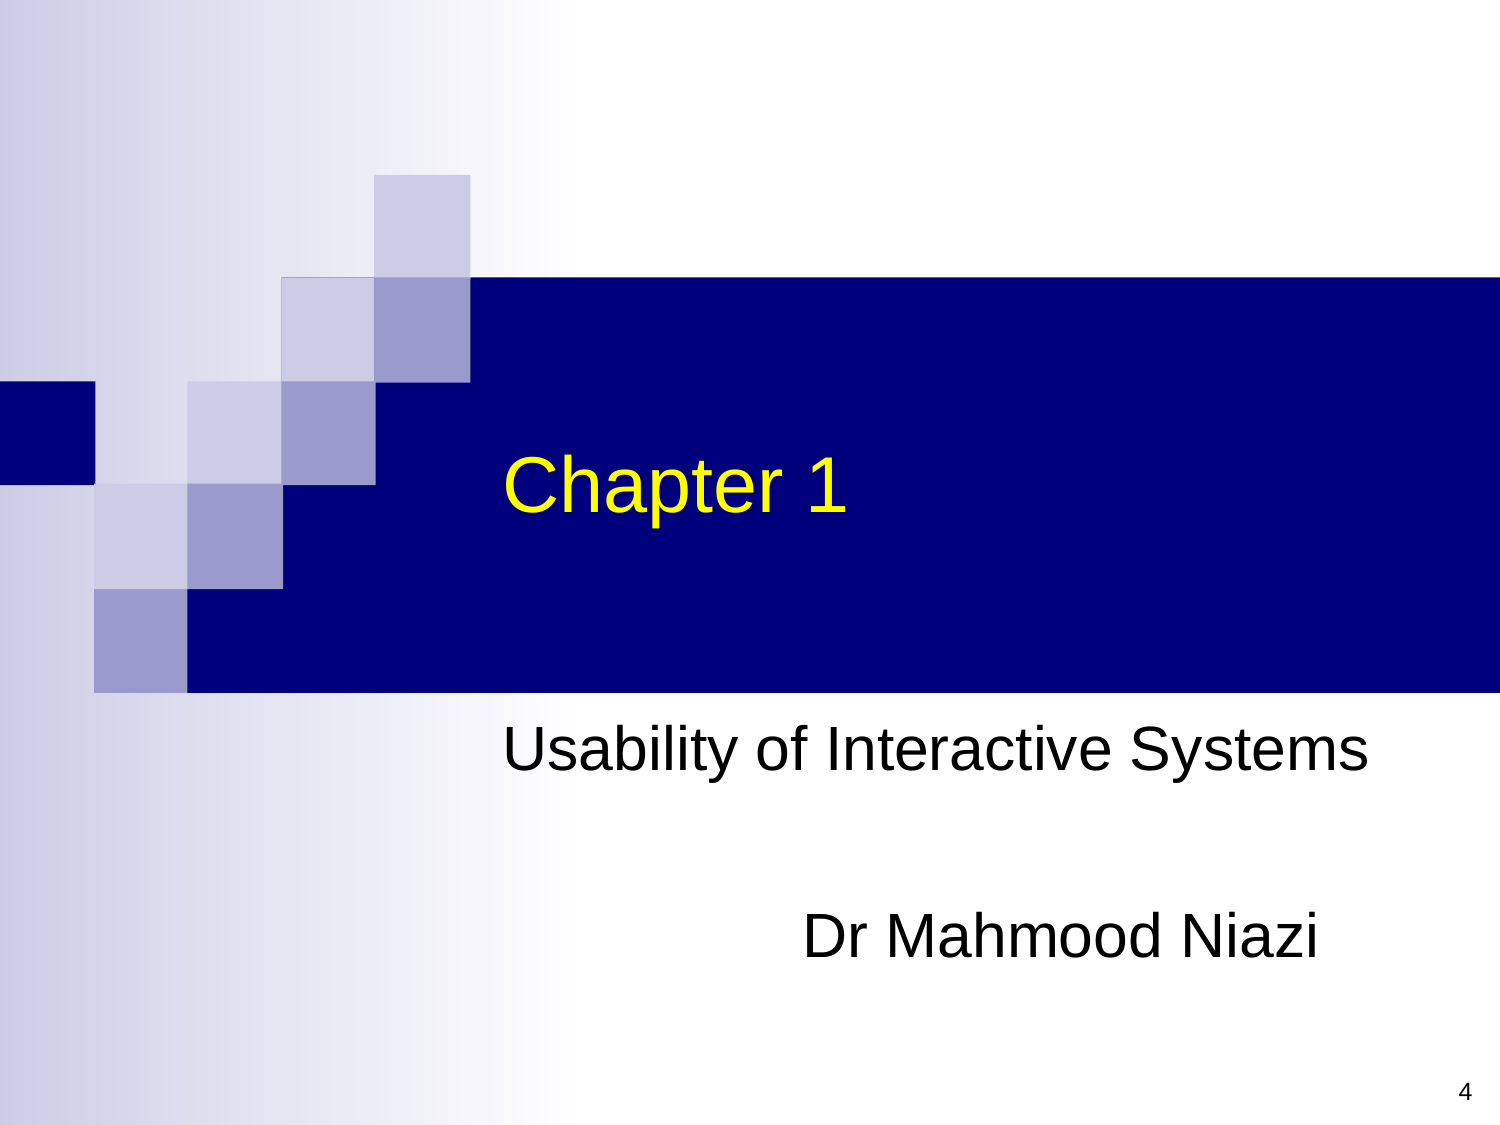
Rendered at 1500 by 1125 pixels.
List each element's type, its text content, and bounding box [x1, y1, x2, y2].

slide_number 4 [1137, 1037, 1488, 1113]
title Chapter 1 [487, 299, 1476, 663]
subtitle Usability of Interactive Systems Dr Mahmood Niazi [487, 699, 1476, 988]
